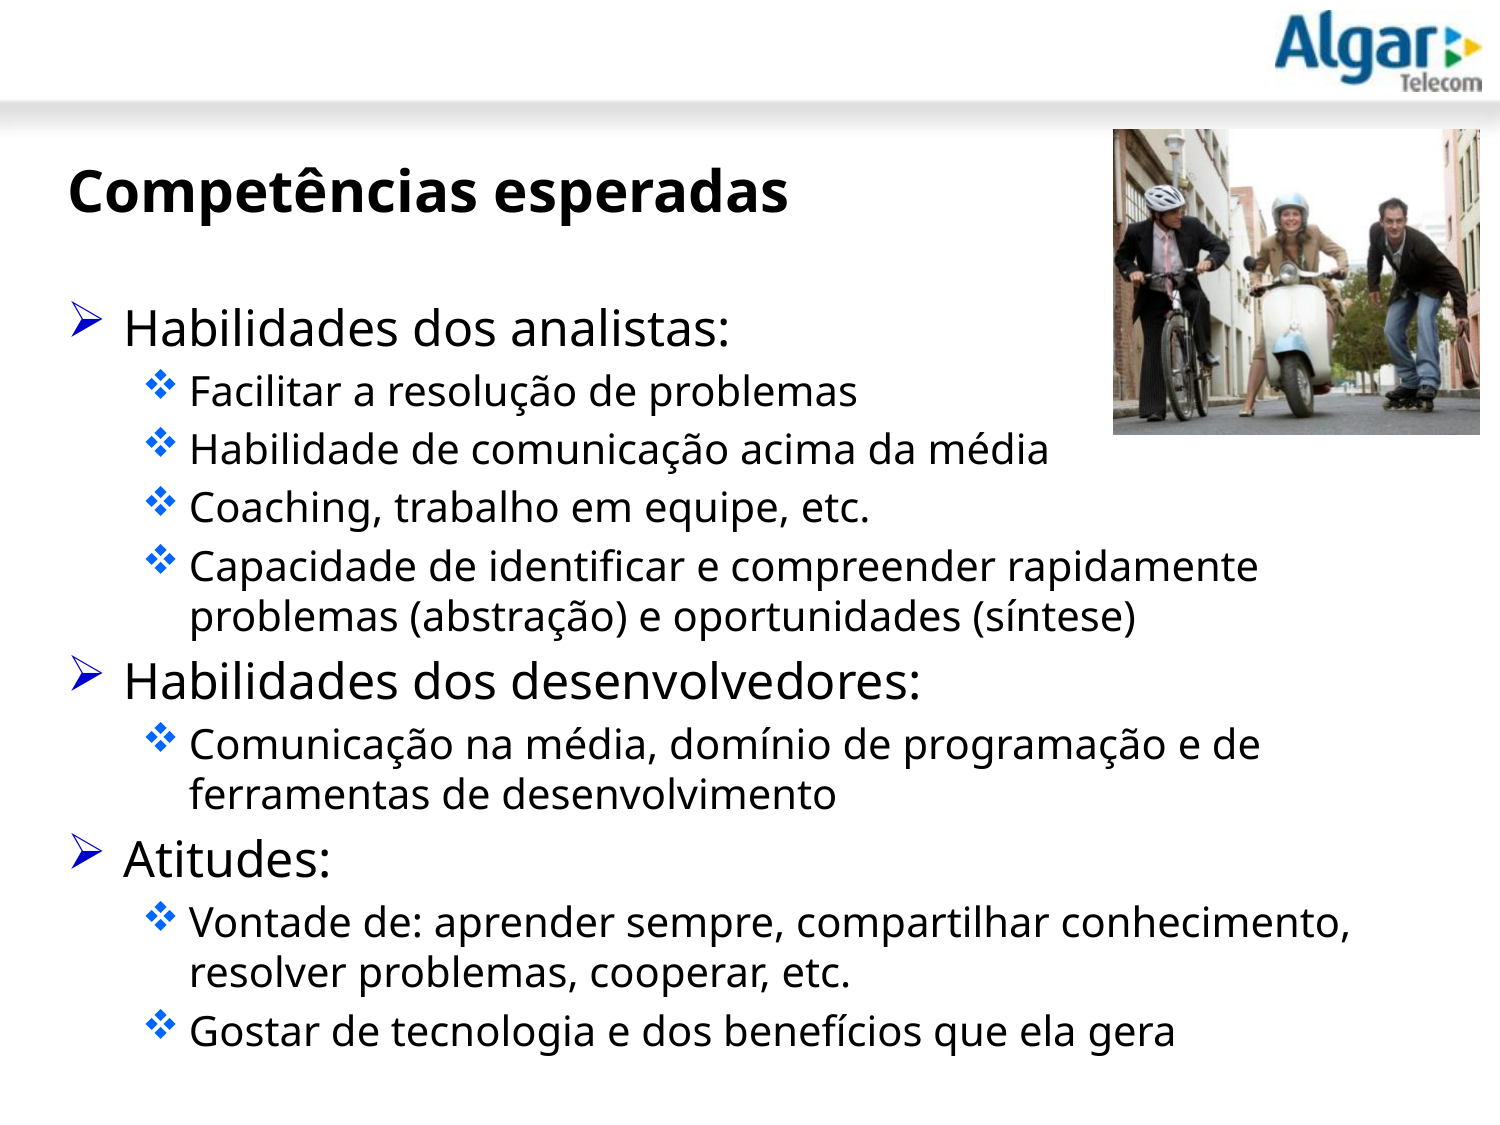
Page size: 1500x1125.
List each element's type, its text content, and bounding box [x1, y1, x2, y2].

list Habilidades dos analistas: Facilitar a resolução de problemas Habilidade de comunicação acima da média Coaching, trabalho em equipe, etc. Capacidade de identificar e compreender rapidamente problemas (abstração) e oportunidades (síntese) Habilidades dos desenvolvedores: Comunicação na média, domínio de programação e de ferramentas de desenvolvimento Atitudes: Vontade de: aprender sempre, compartilhar conhecimento, resolver problemas, cooperar, etc. Gostar de tecnologia e dos benefícios que ela gera [52, 288, 1450, 1055]
picture [0, 95, 1500, 435]
picture [1275, 10, 1482, 92]
title Competências esperadas [52, 106, 1450, 273]
